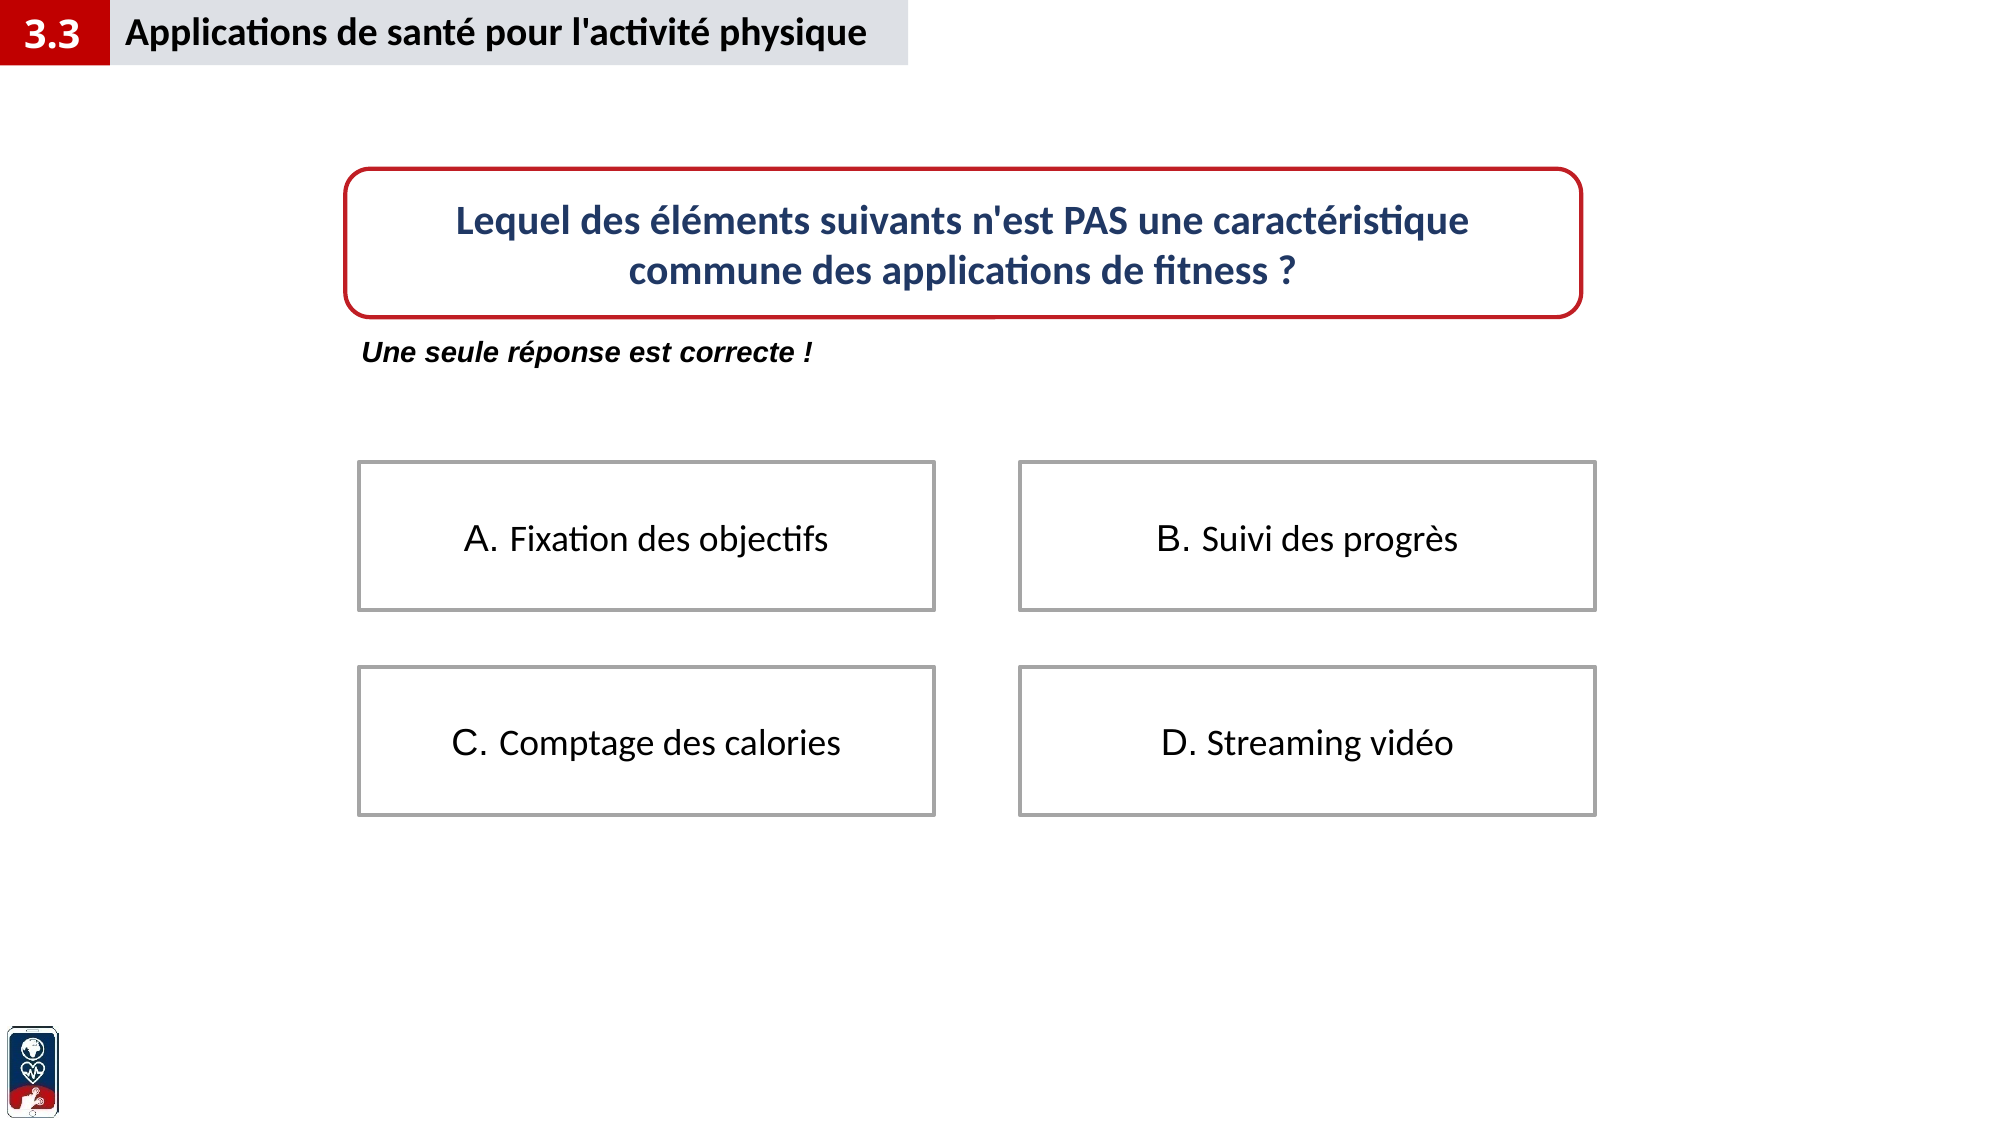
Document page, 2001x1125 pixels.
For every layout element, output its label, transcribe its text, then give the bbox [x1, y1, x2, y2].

text_box D. Streaming vidéo [1018, 665, 1597, 817]
picture [7, 1026, 59, 1118]
text_box C. Comptage des calories [357, 665, 936, 817]
text_box B. Suivi des progrès [1018, 460, 1597, 612]
text_box A. Fixation des objectifs [357, 460, 936, 612]
text_box [0, 0, 110, 66]
text_box Applications de santé pour l'activité physique [110, 0, 909, 66]
text_box Lequel des éléments suivants n'est PAS une caractéristique commune des applications de fitness ? [345, 168, 1582, 318]
text_box 3.3 [9, 9, 102, 56]
text_box Une seule réponse est correcte ! [346, 325, 869, 376]
